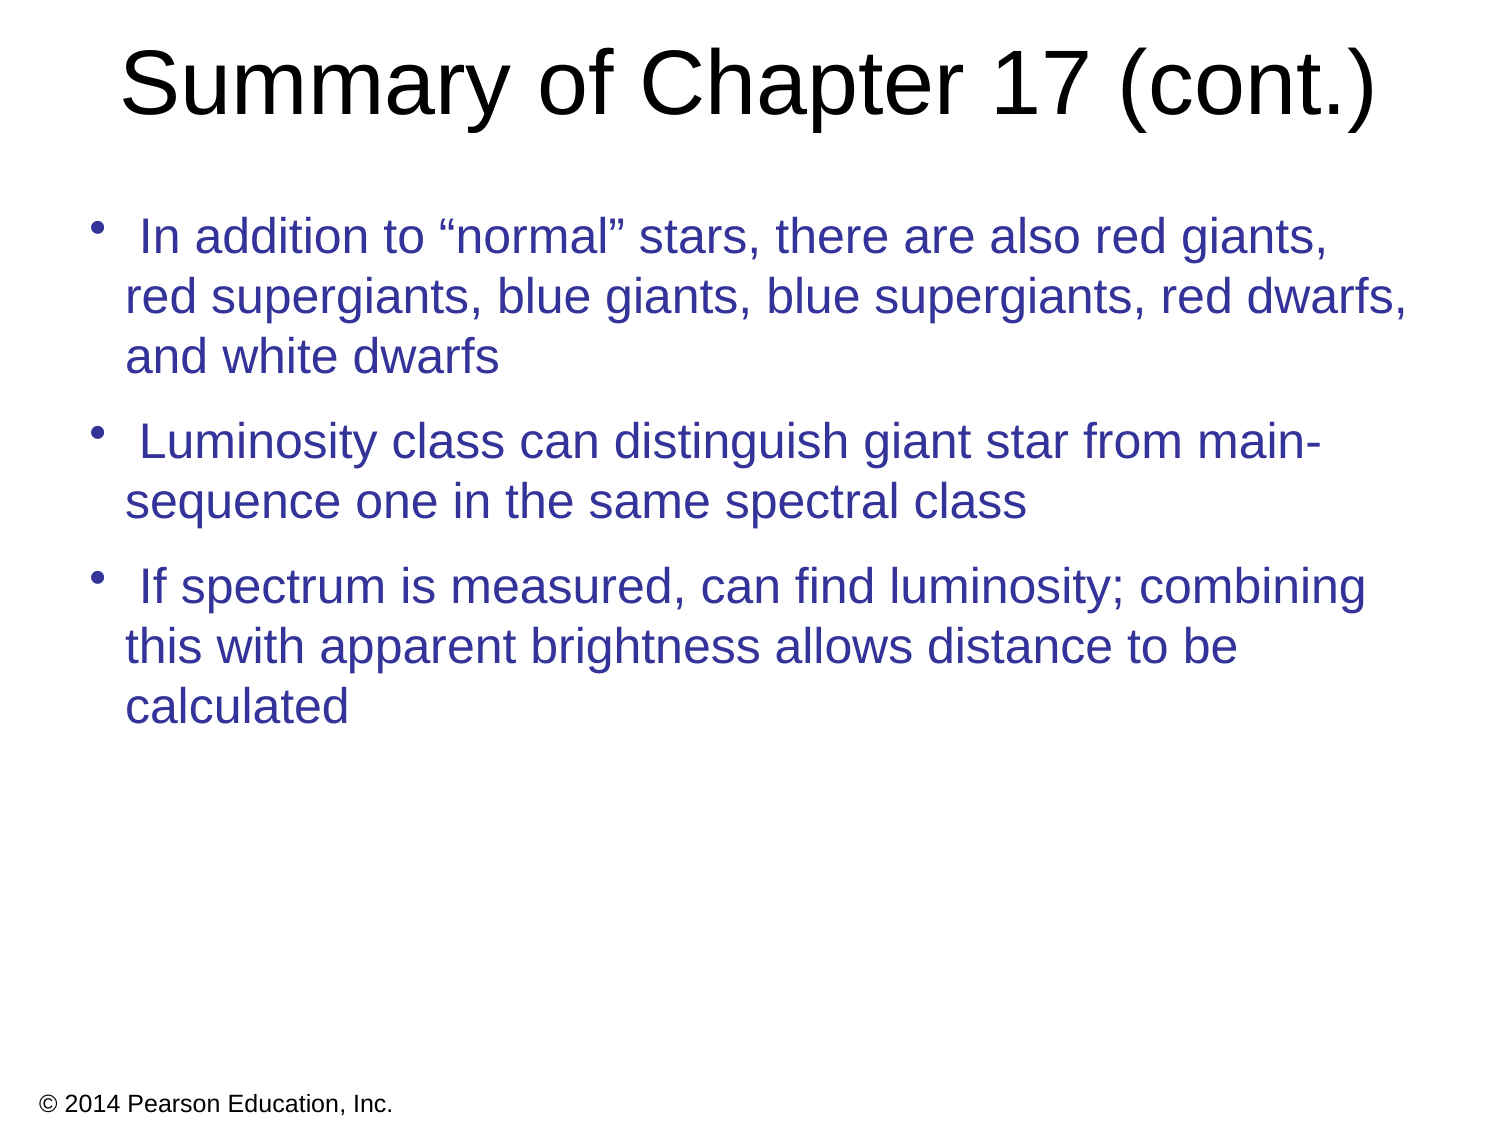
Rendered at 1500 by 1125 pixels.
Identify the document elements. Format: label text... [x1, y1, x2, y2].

text_box In addition to “normal” stars, there are also red giants, red supergiants, blue giants, blue supergiants, red dwarfs, and white dwarfs Luminosity class can distinguish giant star from main-sequence one in the same spectral class If spectrum is measured, can find luminosity; combining this with apparent brightness allows distance to be calculated [74, 196, 1425, 742]
title Summary of Chapter 17 (cont.) [55, 0, 1444, 172]
